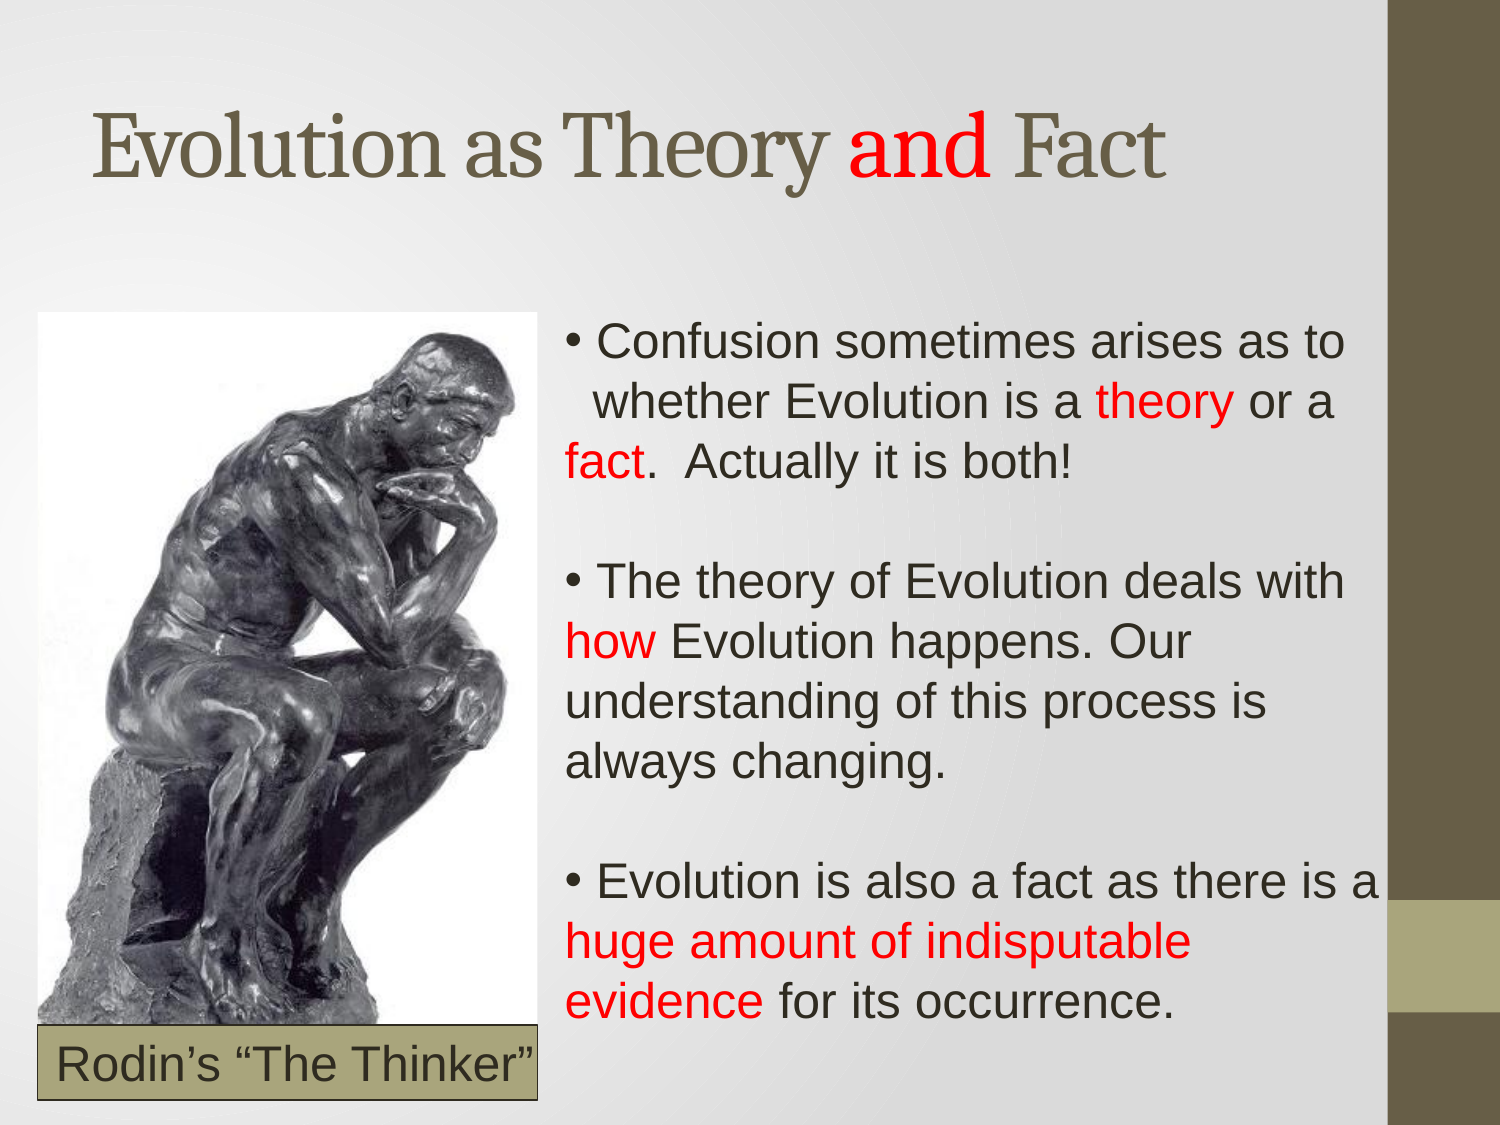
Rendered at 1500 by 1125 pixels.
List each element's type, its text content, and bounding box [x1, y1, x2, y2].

text_box Confusion sometimes arises as to whether Evolution is a theory or a fact. Actually it is both! The theory of Evolution deals with how Evolution happens. Our understanding of this process is always changing. Evolution is also a fact as there is a huge amount of indisputable evidence for its occurrence. [549, 301, 1400, 1097]
text_box [37, 1043, 538, 1100]
title Evolution as Theory and Fact [75, 45, 1325, 233]
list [36, 311, 538, 1040]
text_box Rodin’s “The Thinker” [40, 1038, 550, 1099]
